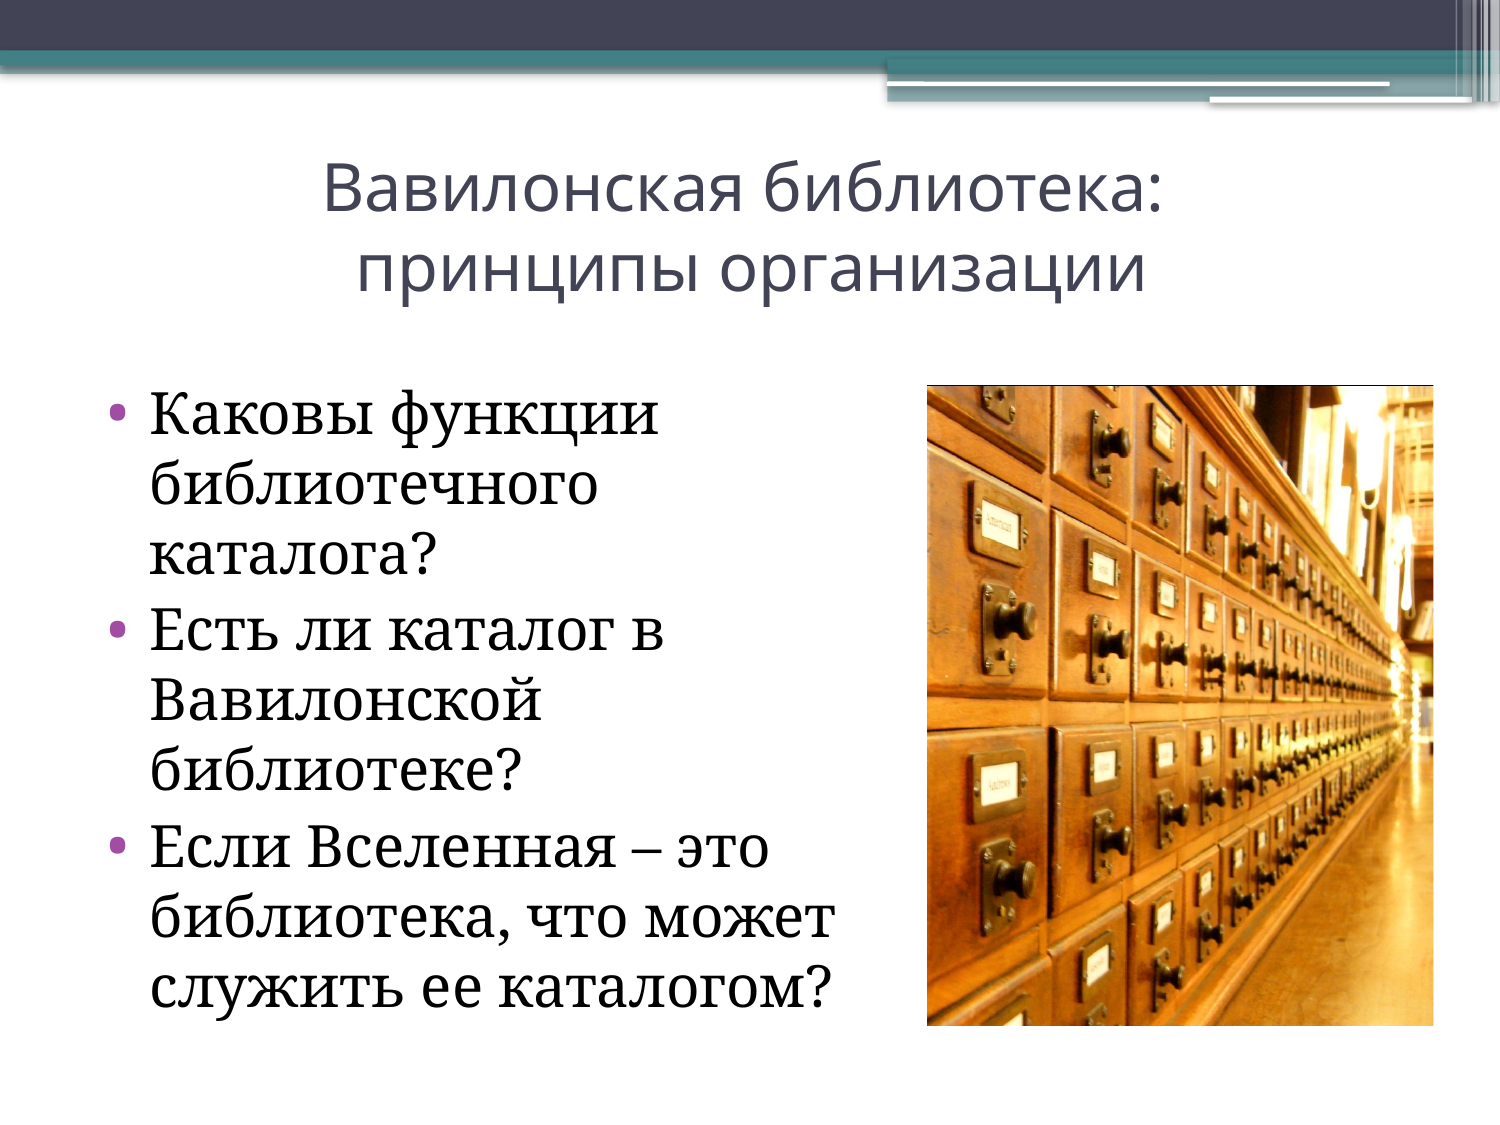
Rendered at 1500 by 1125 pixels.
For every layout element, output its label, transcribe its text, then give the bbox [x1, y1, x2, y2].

picture [926, 385, 1434, 1026]
title Вавилонская библиотека: принципы организации [76, 137, 1427, 313]
list Каковы функции библиотечного каталога? Есть ли каталог в Вавилонской библиотеке? Если Вселенная – это библиотека, что может служить ее каталогом? [75, 368, 880, 1079]
